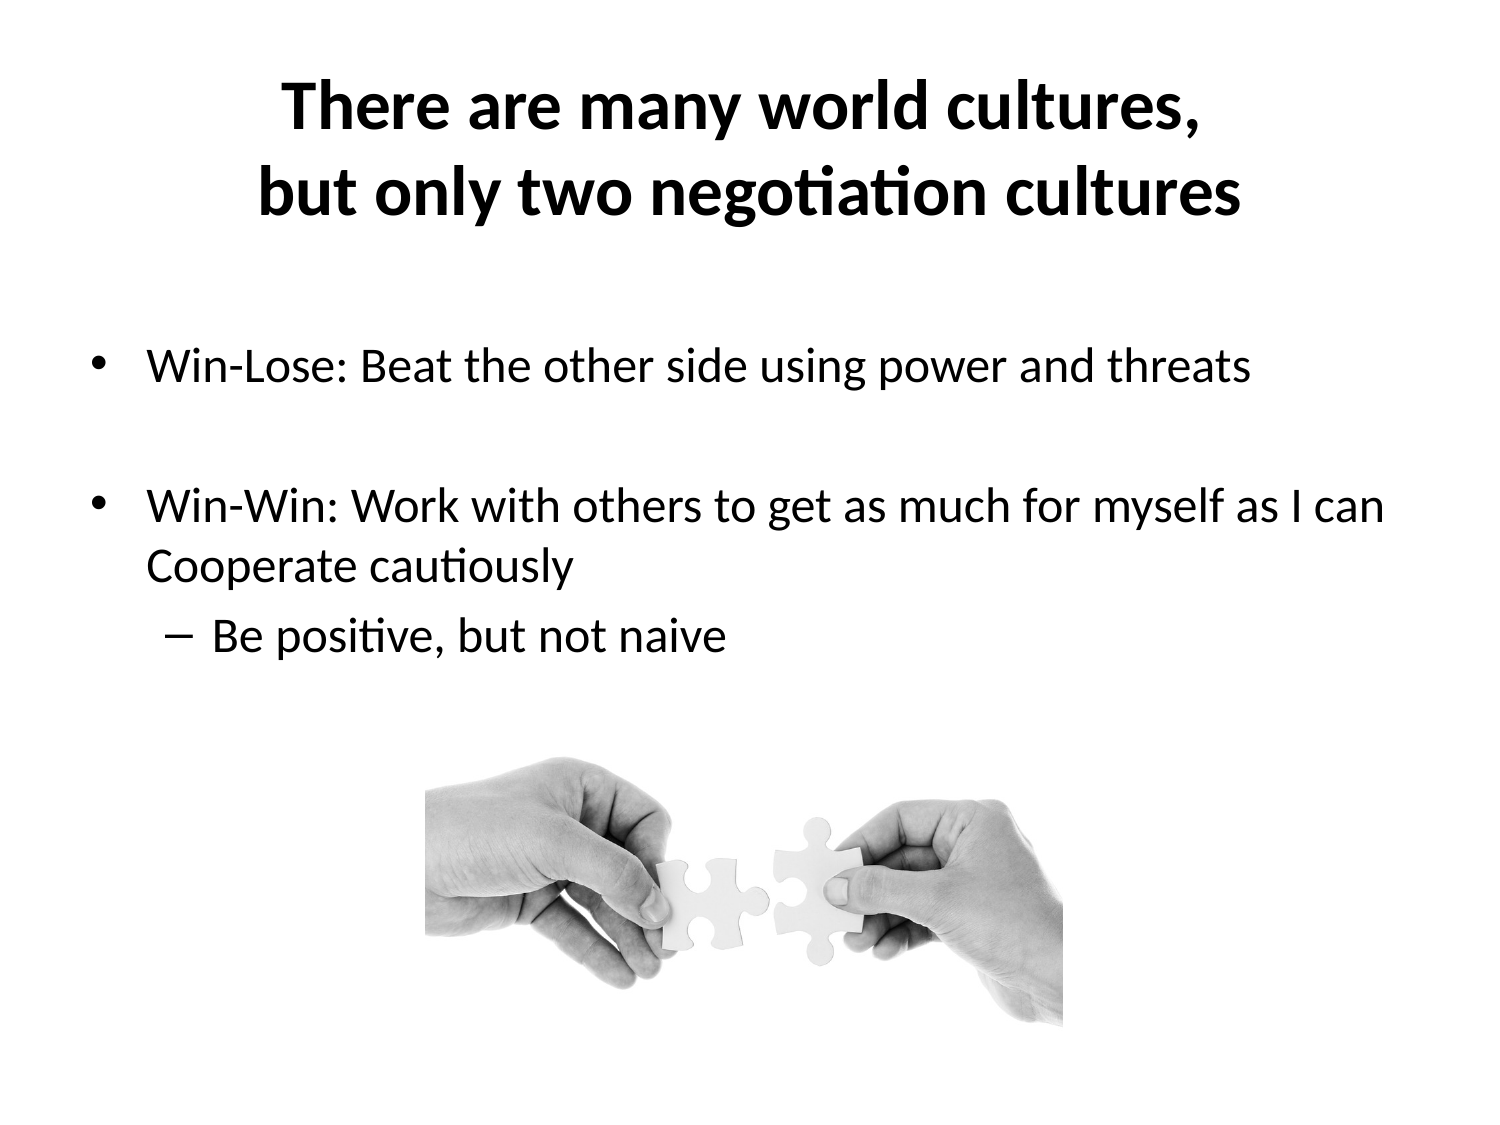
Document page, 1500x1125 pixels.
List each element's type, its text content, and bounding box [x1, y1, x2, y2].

title There are many world cultures, but only two negotiation cultures [75, 50, 1425, 238]
list Win-Lose: Beat the other side using power and threats Win-Win: Work with others to get as much for myself as I can Cooperate cautiously Be positive, but not naive [75, 324, 1425, 1068]
picture [424, 674, 1063, 1101]
